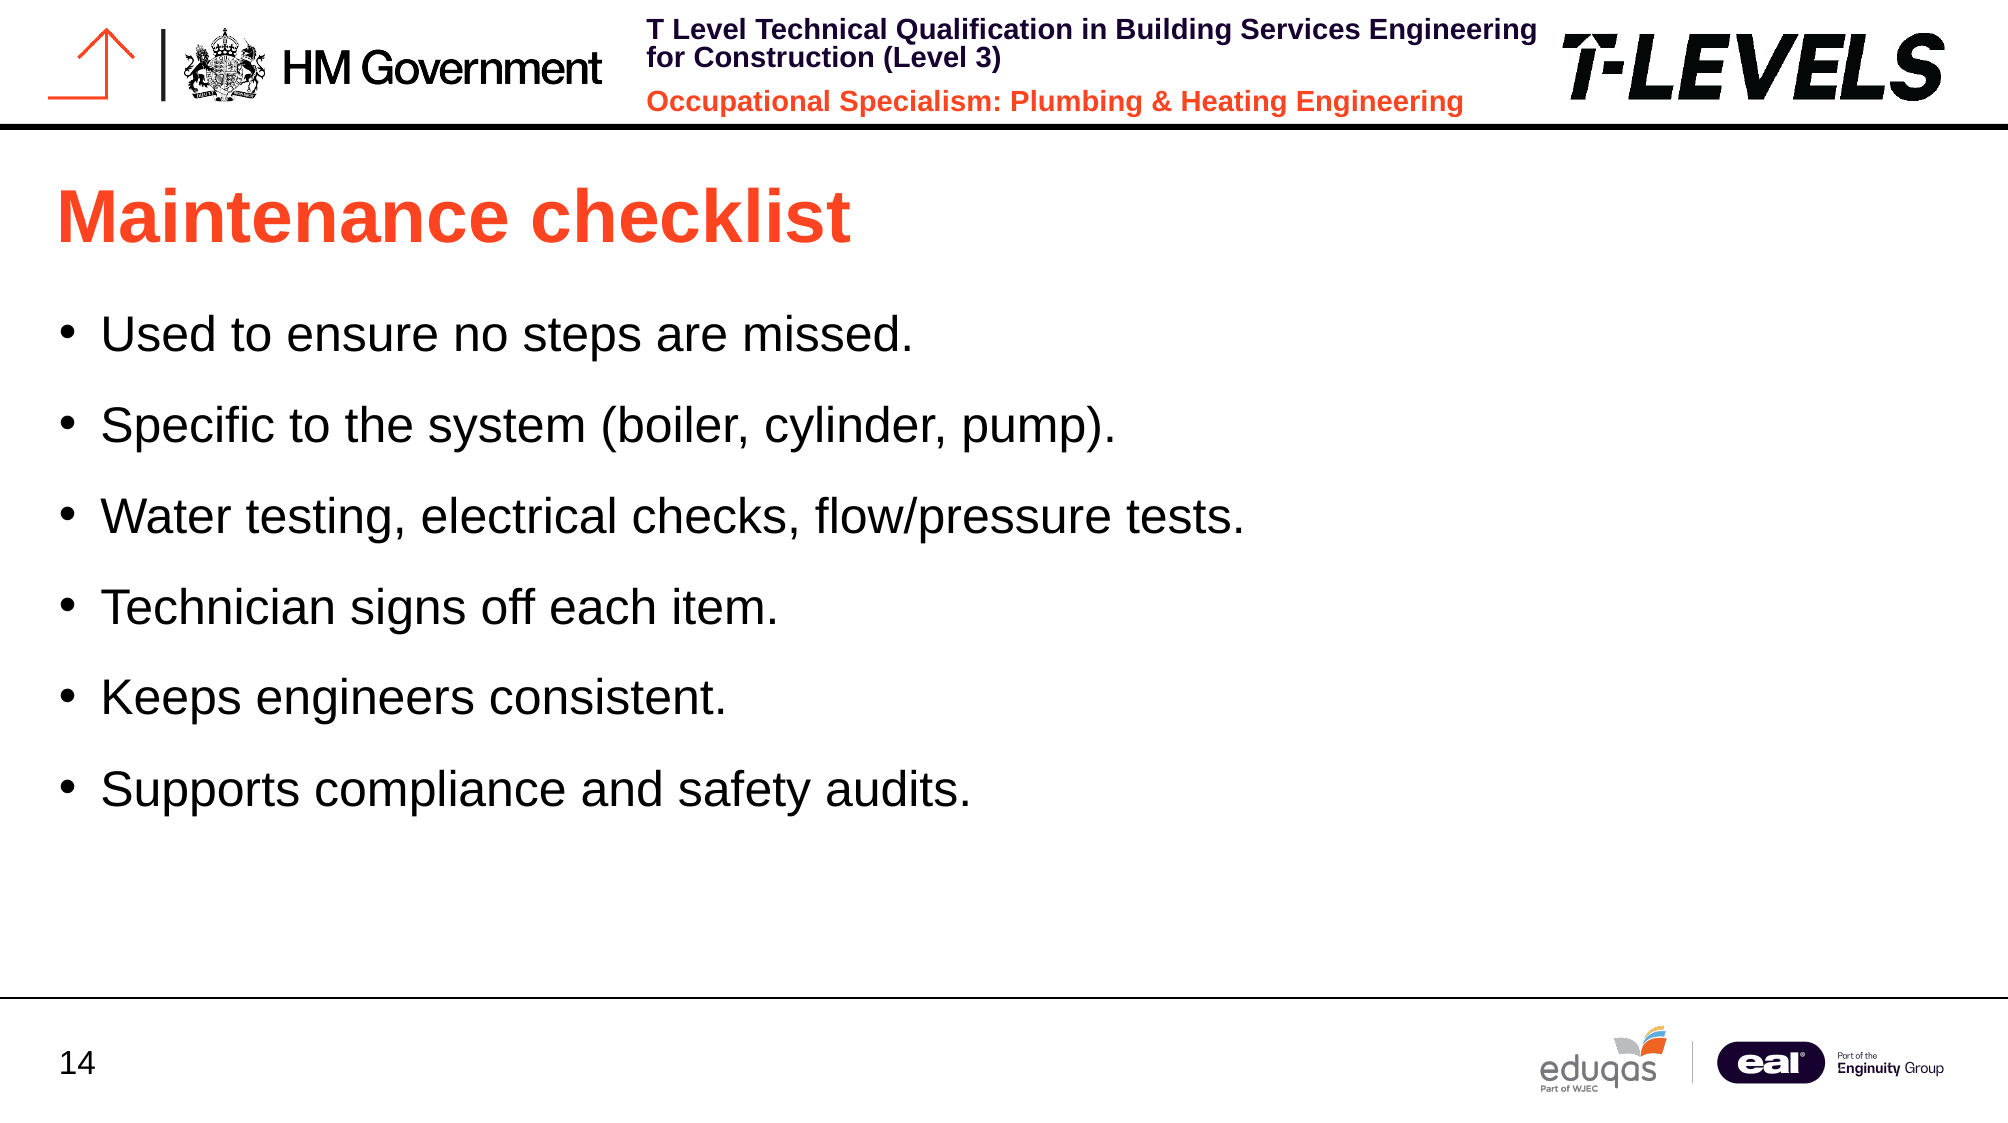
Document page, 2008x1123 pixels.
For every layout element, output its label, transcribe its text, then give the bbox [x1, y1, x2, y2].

title Maintenance checklist [41, 111, 1949, 314]
picture [1543, 25, 1964, 108]
picture [161, 28, 602, 102]
picture [1535, 1021, 1949, 1097]
picture [43, 27, 141, 100]
list Used to ensure no steps are missed. Specific to the system (boiler, cylinder, pump). Water testing, electrical checks, flow/pressure tests. Technician signs off each item. Keeps engineers consistent. Supports compliance and safety audits. [59, 295, 1949, 962]
